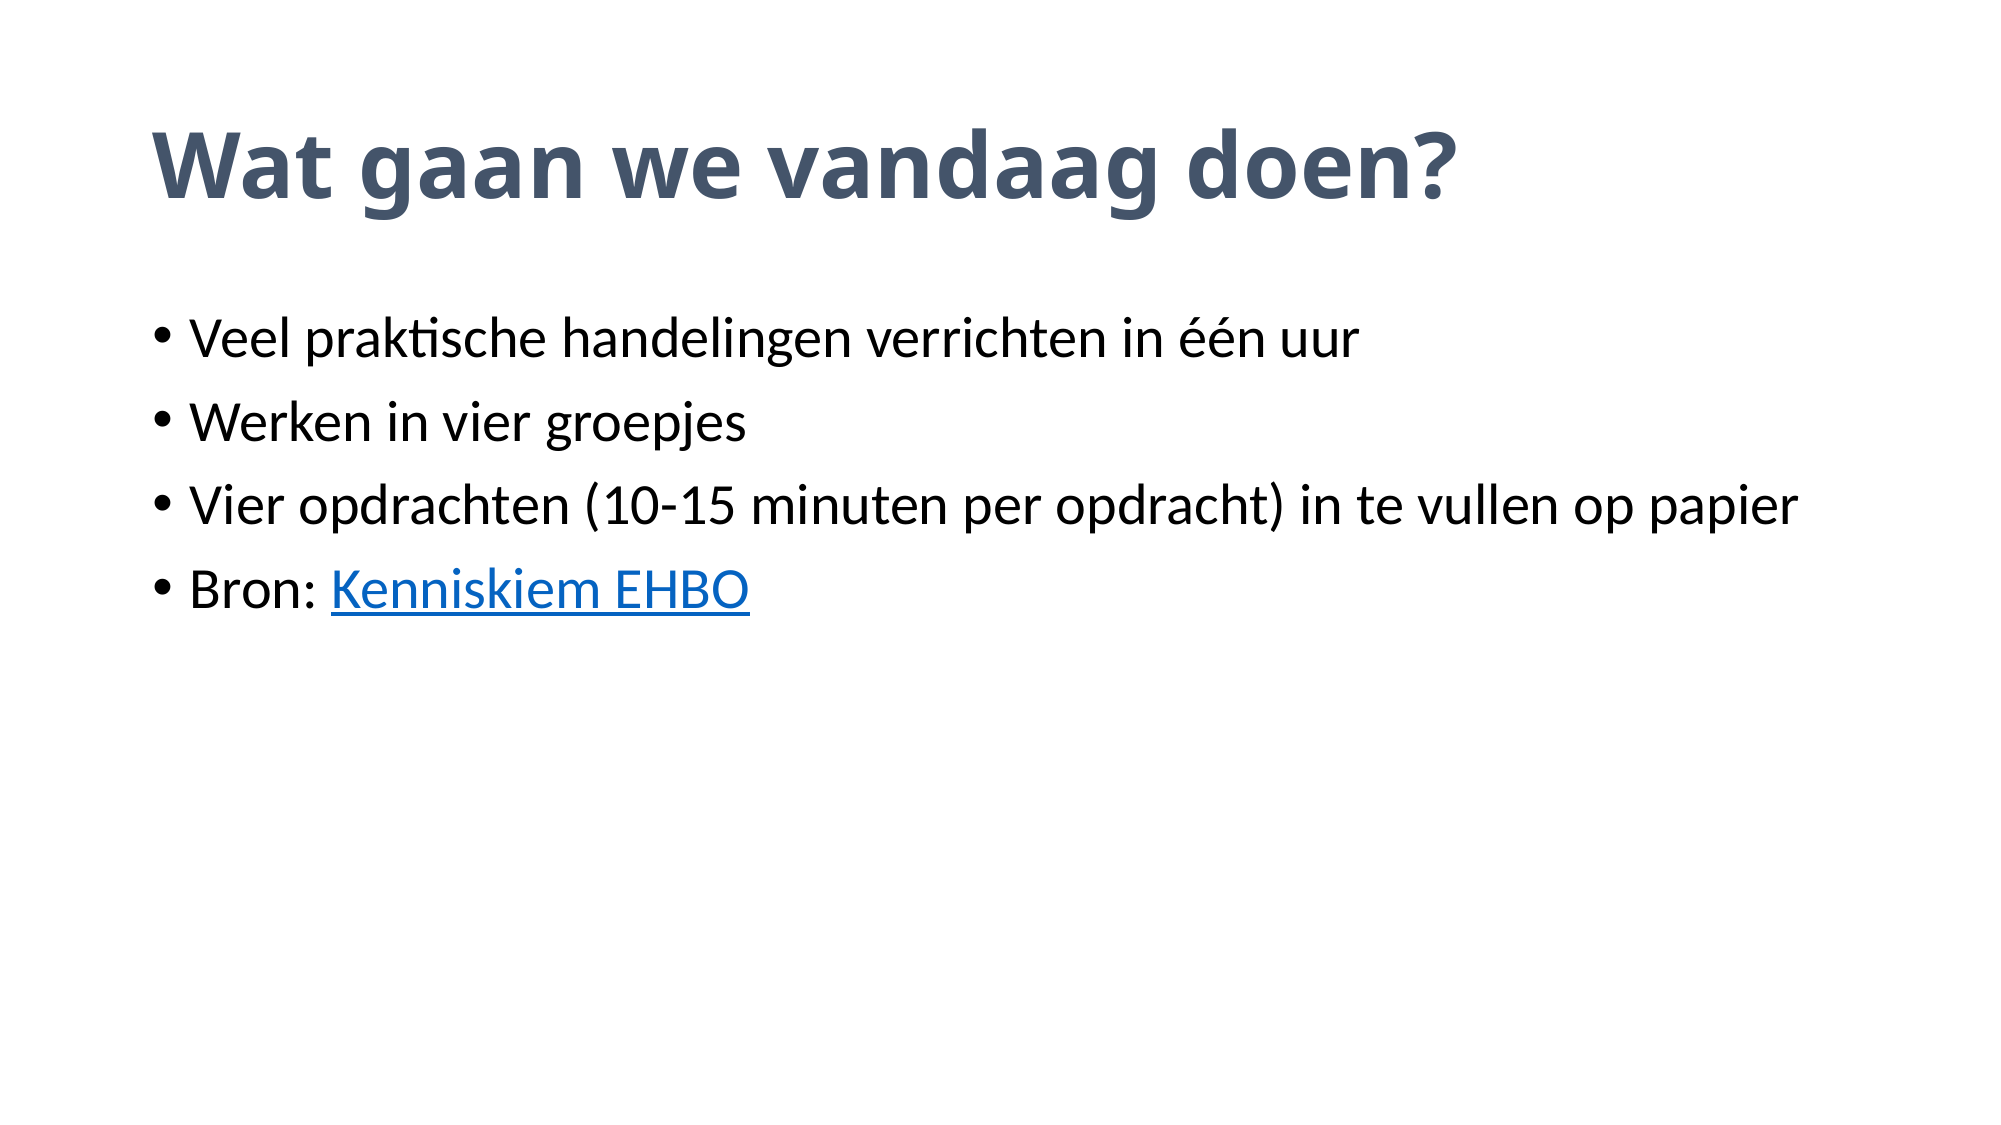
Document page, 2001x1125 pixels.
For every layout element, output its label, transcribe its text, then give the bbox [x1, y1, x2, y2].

title Wat gaan we vandaag doen? [137, 59, 1863, 278]
list Veel praktische handelingen verrichten in één uur Werken in vier groepjes Vier opdrachten (10-15 minuten per opdracht) in te vullen op papier Bron: Kenniskiem EHBO [137, 299, 1863, 1014]
